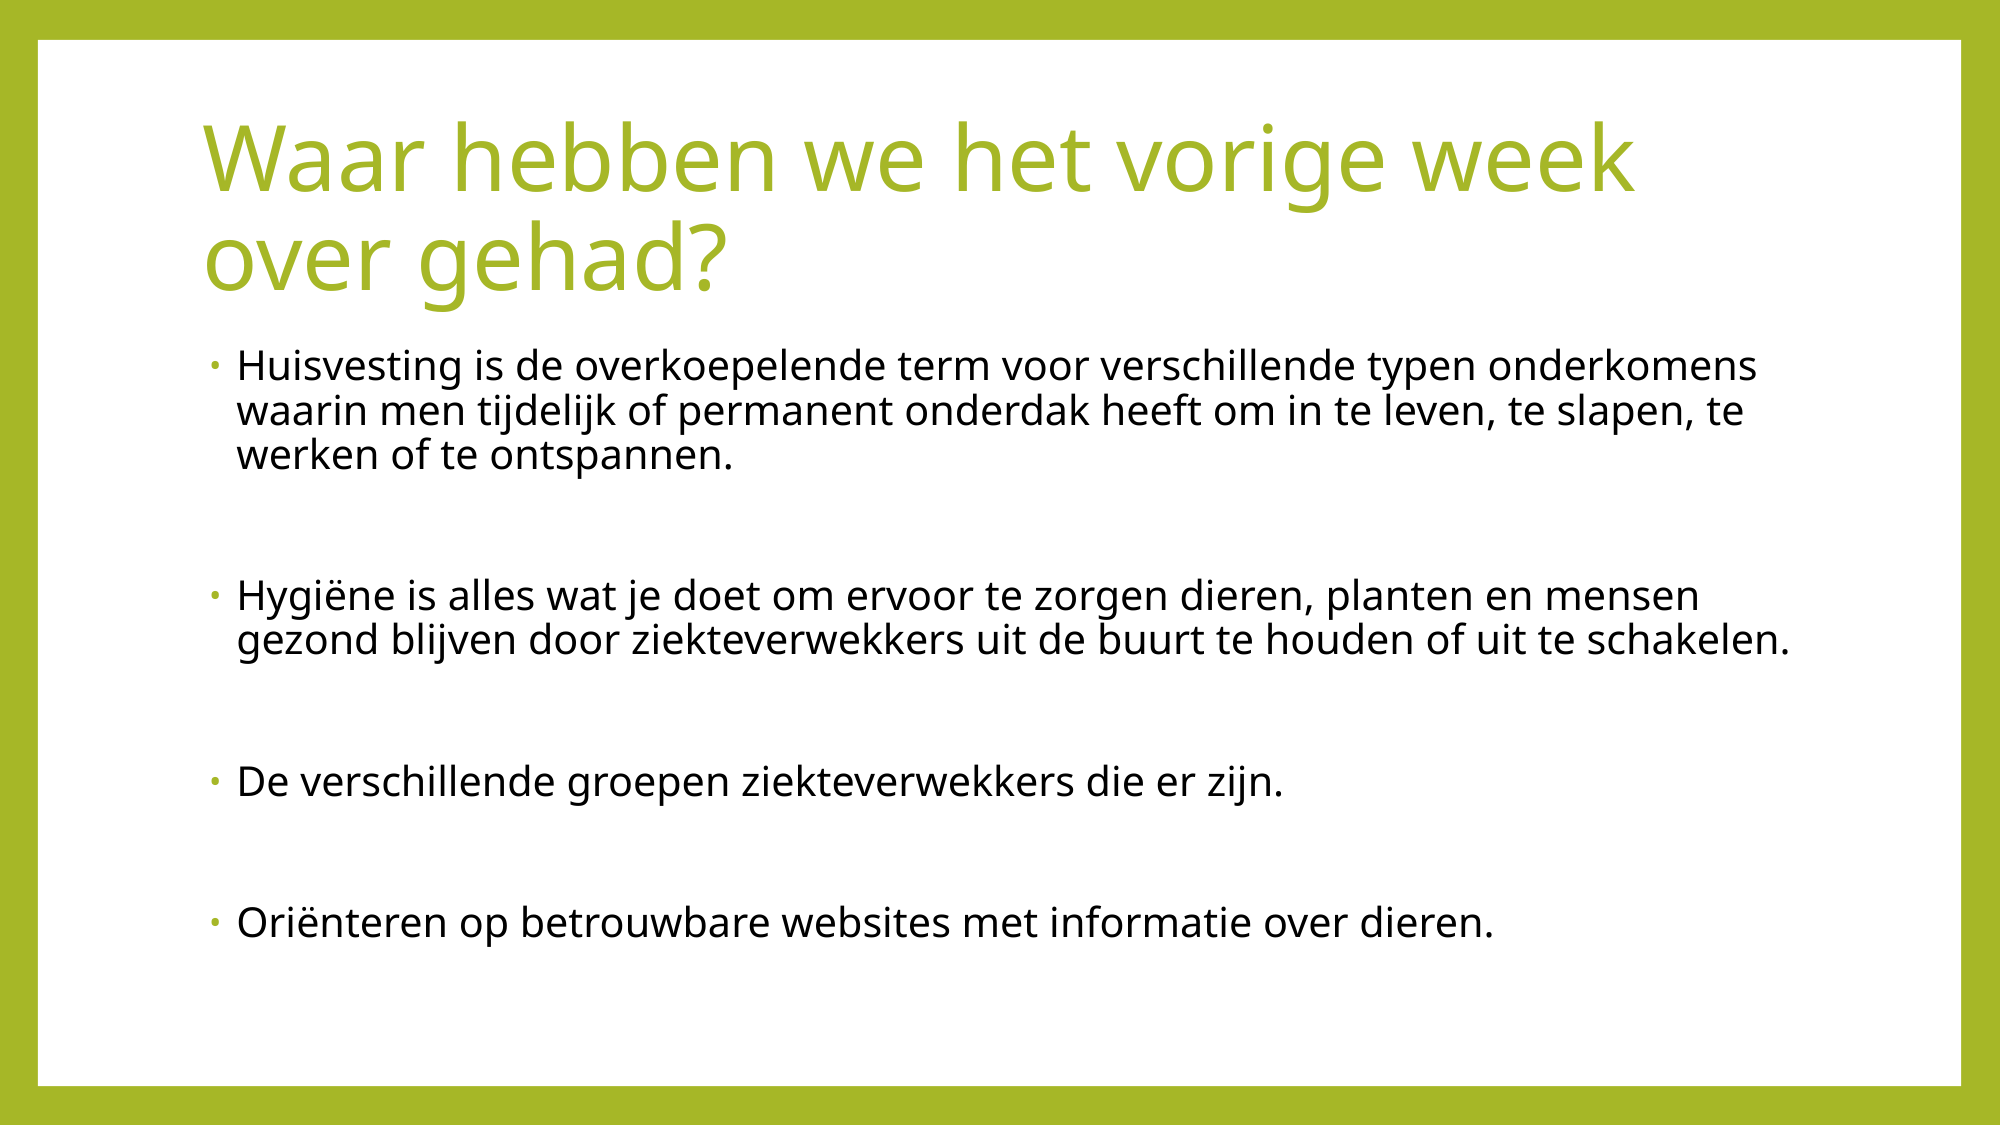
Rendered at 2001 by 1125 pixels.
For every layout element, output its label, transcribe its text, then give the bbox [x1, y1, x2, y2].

title Waar hebben we het vorige week over gehad? [187, 99, 1808, 323]
list Huisvesting is de overkoepelende term voor verschillende typen onderkomens waarin men tijdelijk of permanent onderdak heeft om in te leven, te slapen, te werken of te ontspannen. Hygiëne is alles wat je doet om ervoor te zorgen dieren, planten en mensen gezond blijven door ziekteverwekkers uit de buurt te houden of uit te schakelen. De verschillende groepen ziekteverwekkers die er zijn. Oriënteren op betrouwbare websites met informatie over dieren. [187, 337, 1808, 1000]
